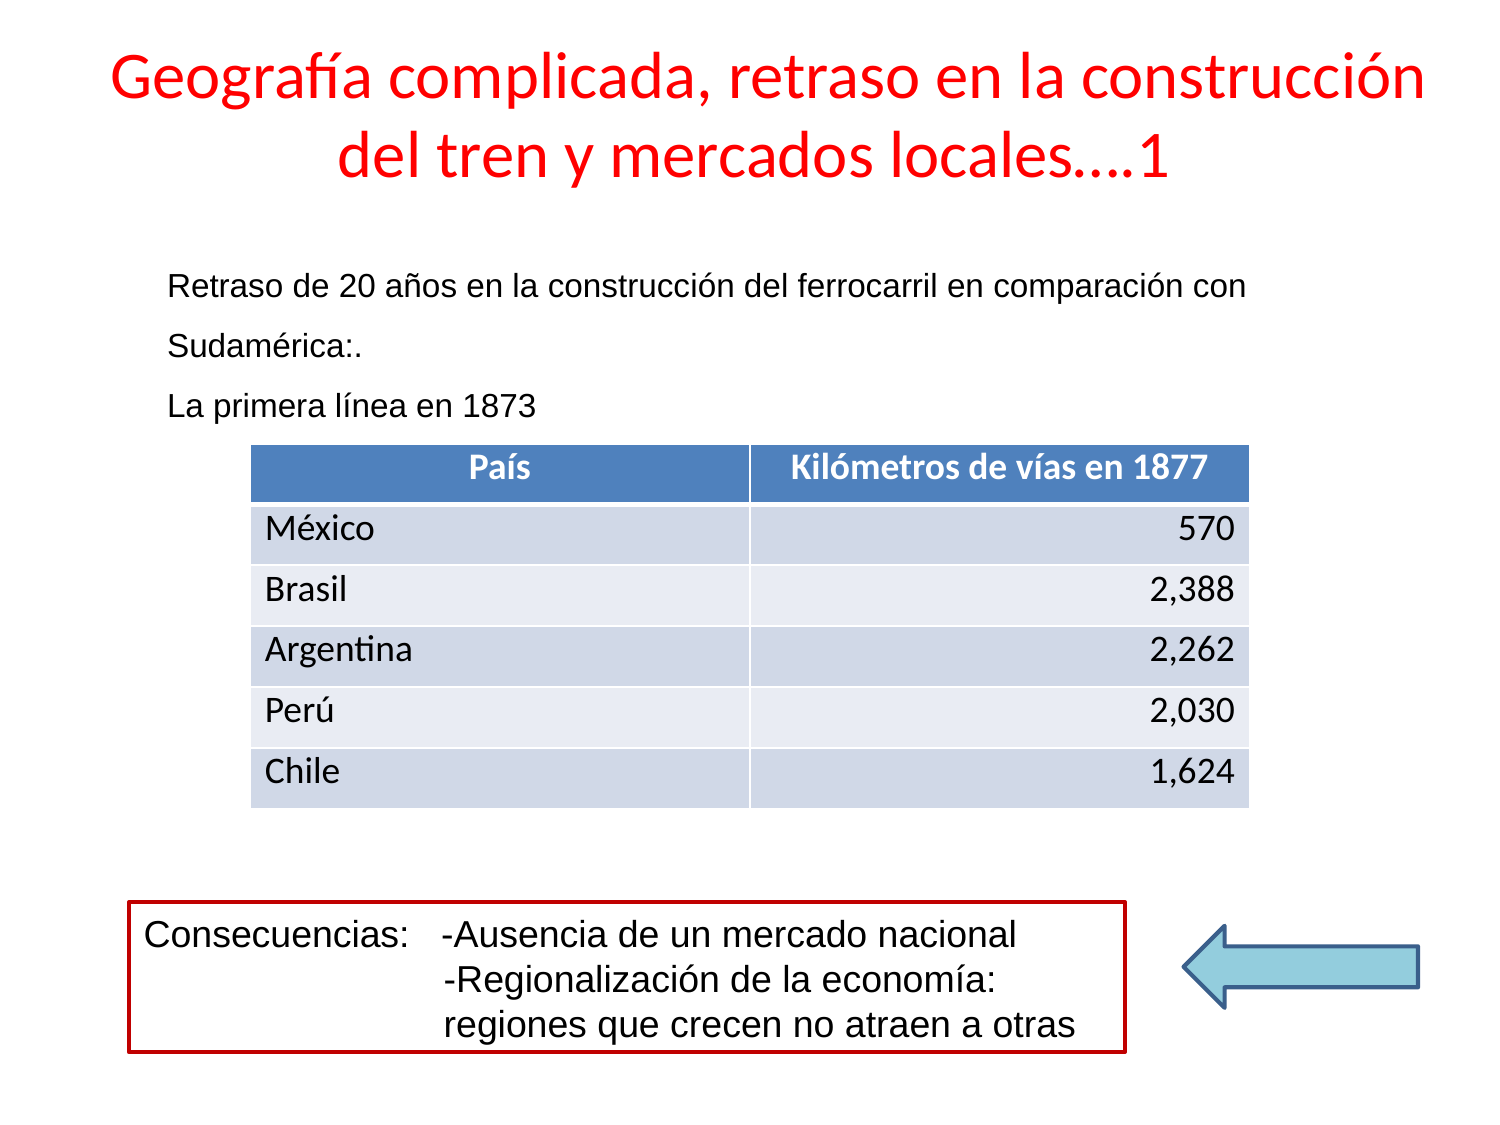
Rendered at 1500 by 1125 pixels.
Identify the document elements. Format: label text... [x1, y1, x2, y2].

table_cell 1,624 [751, 749, 1249, 808]
table_cell 2,030 [751, 688, 1249, 747]
text_box Retraso de 20 años en la construcción del ferrocarril en comparación con Sudamérica:. La primera línea en 1873 [152, 236, 1336, 431]
table_cell Chile [251, 749, 749, 808]
table_header Kilómetros de vías en 1877 [751, 445, 1249, 502]
table_cell Argentina [251, 627, 749, 686]
table_cell Brasil [251, 566, 749, 625]
table_header País [251, 445, 749, 502]
title Geografía complicada, retraso en la construcción del tren y mercados locales….1 [58, 0, 1466, 223]
table_cell 2,262 [751, 627, 1249, 686]
table_cell 2,388 [751, 566, 1249, 625]
table_cell México [251, 507, 749, 564]
table_cell Perú [251, 688, 749, 747]
text_box Consecuencias: -Ausencia de un mercado nacional -Regionalización de la economía: regiones que crecen no atraen a otras [128, 902, 1125, 1053]
text_box [1181, 923, 1421, 1010]
table_cell 570 [751, 507, 1249, 564]
